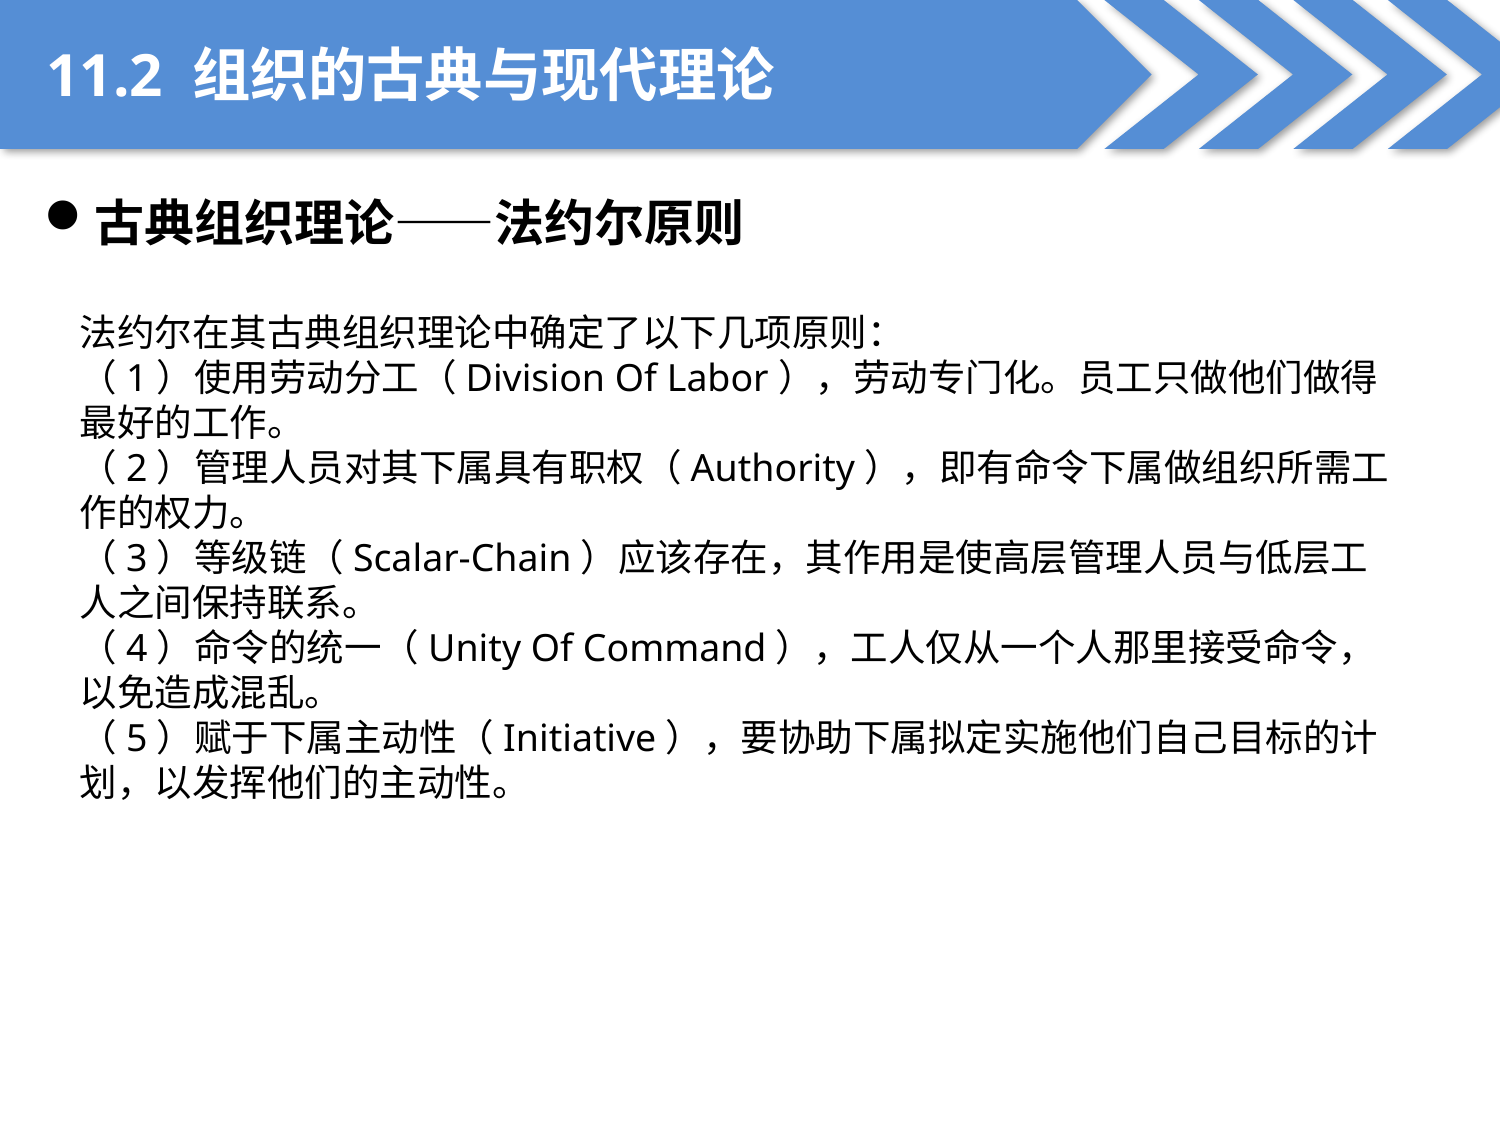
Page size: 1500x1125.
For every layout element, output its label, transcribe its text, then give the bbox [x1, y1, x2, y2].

text_box 11.2 组织的古典与现代理论 [31, 30, 790, 116]
text_box 古典组织理论——法约尔原则 [29, 184, 809, 260]
text_box 法约尔在其古典组织理论中确定了以下几项原则： （1）使用劳动分工（Division Of Labor），劳动专门化。员工只做他们做得最好的工作。 （2）管理人员对其下属具有职权（Authority），即有命令下属做组织所需工作的权力。 （3）等级链（Scalar-Chain）应该存在，其作用是使高层管理人员与低层工人之间保持联系。 （4）命令的统一（Unity Of Command），工人仅从一个人那里接受命令，以免造成混乱。 （5）赋于下属主动性（Initiative），要协助下属拟定实施他们自己目标的计划，以发挥他们的主动性。 [64, 301, 1412, 811]
